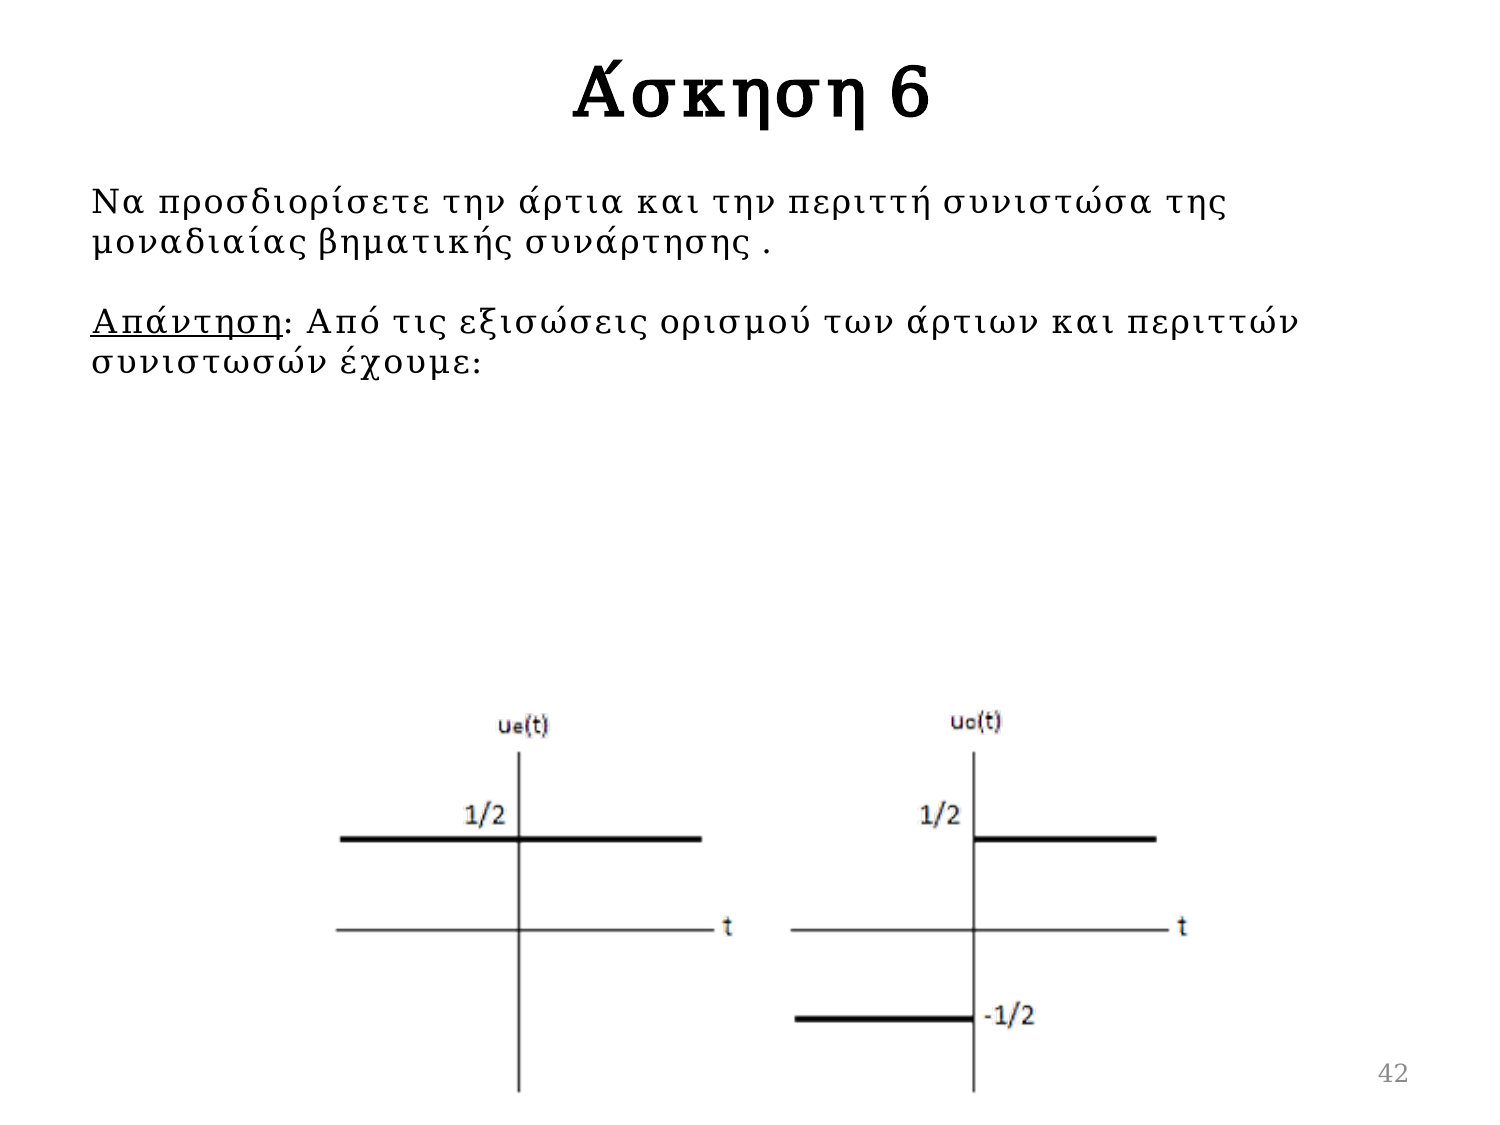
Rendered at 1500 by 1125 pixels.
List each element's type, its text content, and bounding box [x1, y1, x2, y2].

title Άσκηση 6 [75, 19, 1425, 159]
slide_number 42 [1227, 1042, 1425, 1103]
picture [324, 688, 1223, 1107]
